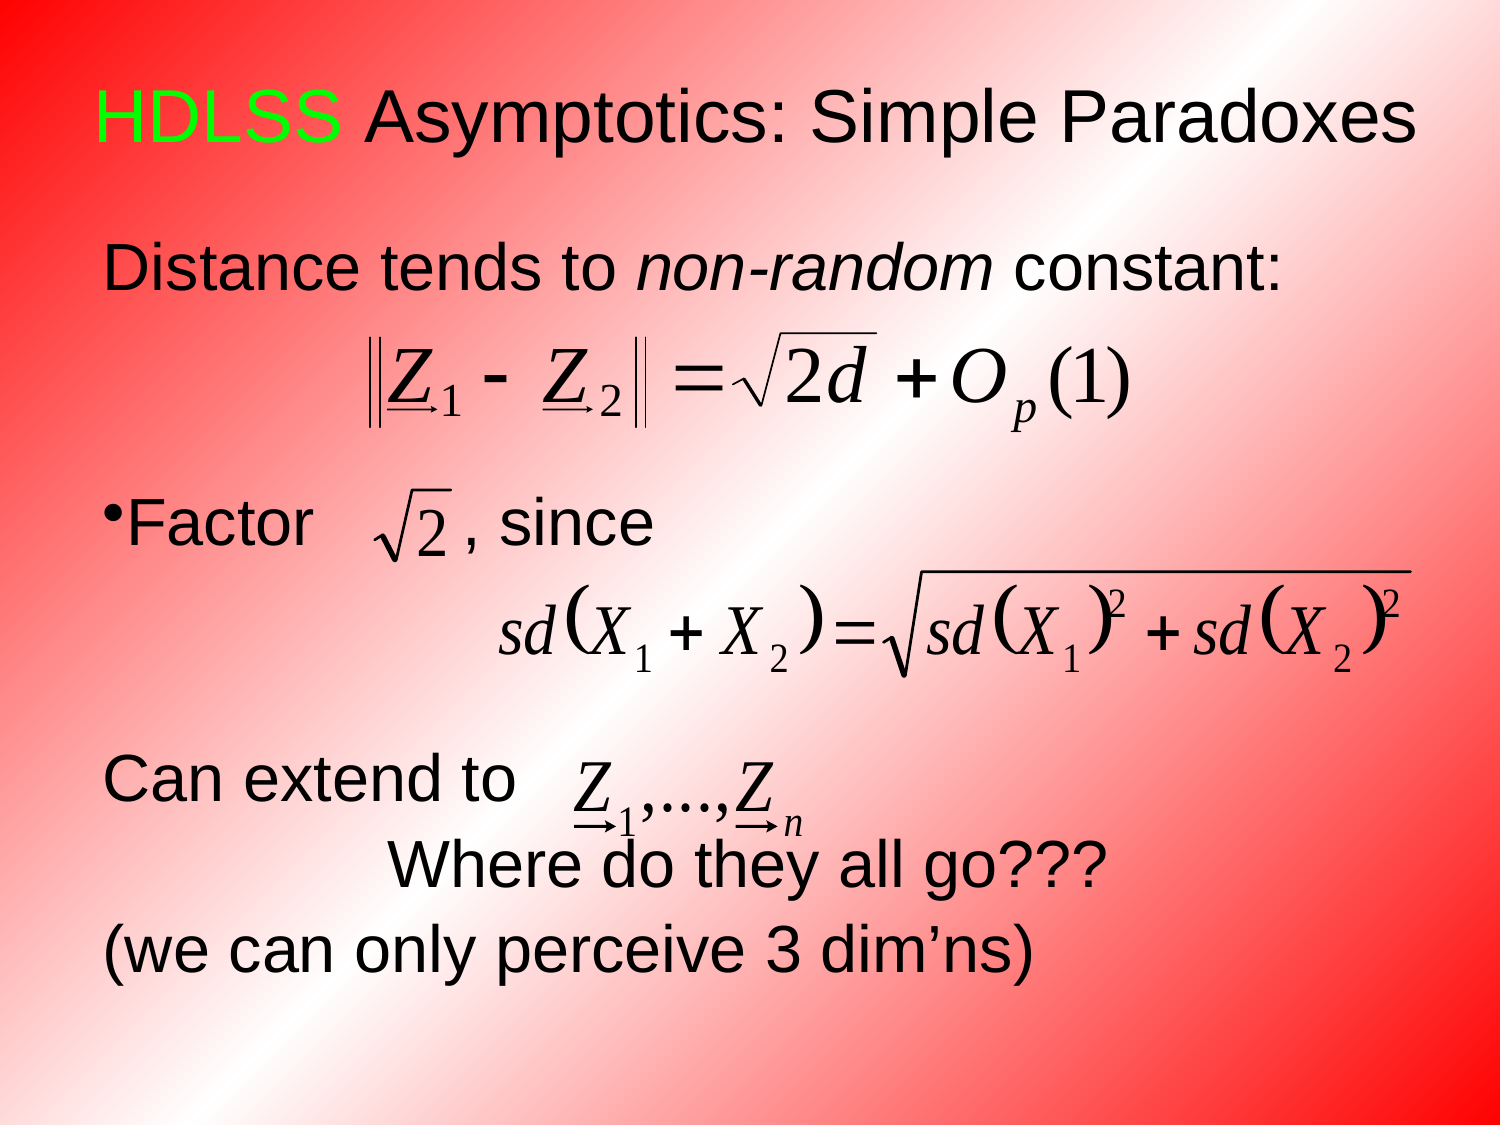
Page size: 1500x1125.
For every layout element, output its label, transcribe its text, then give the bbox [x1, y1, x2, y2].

title HDLSS Asymptotics: Simple Paradoxes [62, 37, 1450, 188]
list Distance tends to non-random constant: Factor , since Can extend to Where do they all go??? (we can only perceive 3 dim’ns) [87, 224, 1409, 1063]
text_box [362, 324, 1138, 440]
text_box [487, 552, 1426, 691]
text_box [362, 474, 466, 575]
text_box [562, 737, 818, 856]
